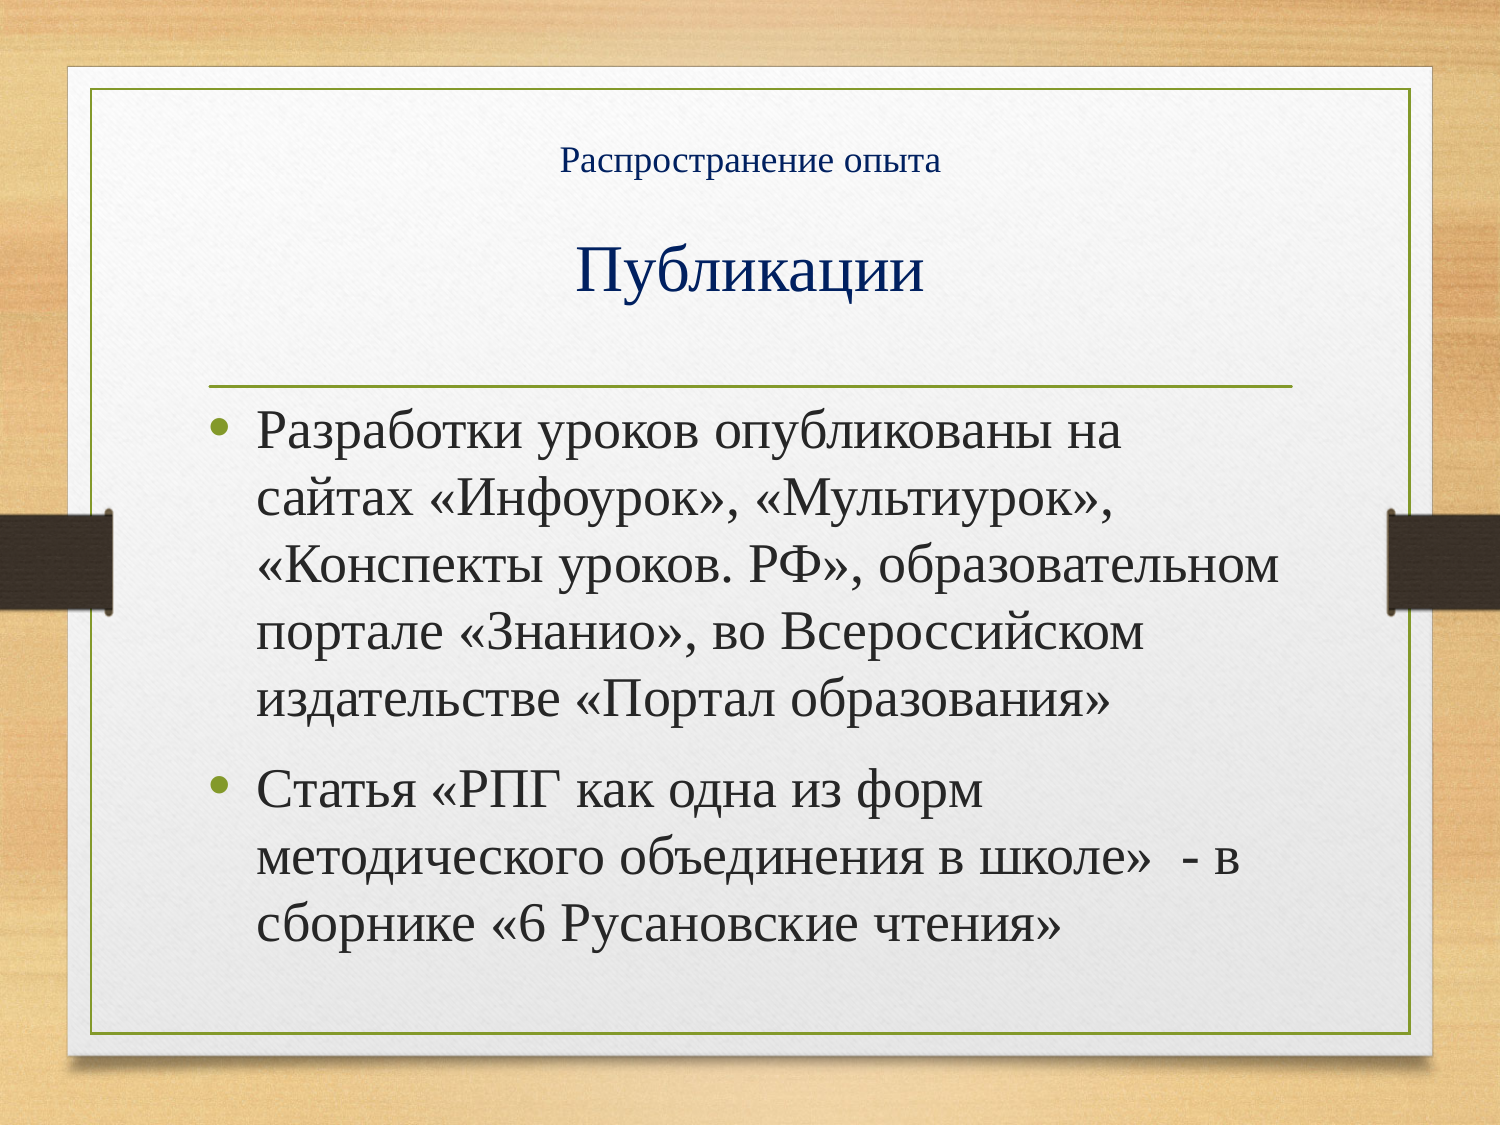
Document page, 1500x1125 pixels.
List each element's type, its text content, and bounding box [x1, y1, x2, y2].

title Распространение опыта Публикации [193, 90, 1309, 350]
list Разработки уроков опубликованы на сайтах «Инфоурок», «Мультиурок», «Конспекты уроков. РФ», образовательном портале «Знанио», во Всероссийском издательстве «Портал образования» Статья «РПГ как одна из форм методического объединения в школе» - в сборнике «6 Русановские чтения» [193, 385, 1309, 974]
picture [0, 0, 1500, 1125]
